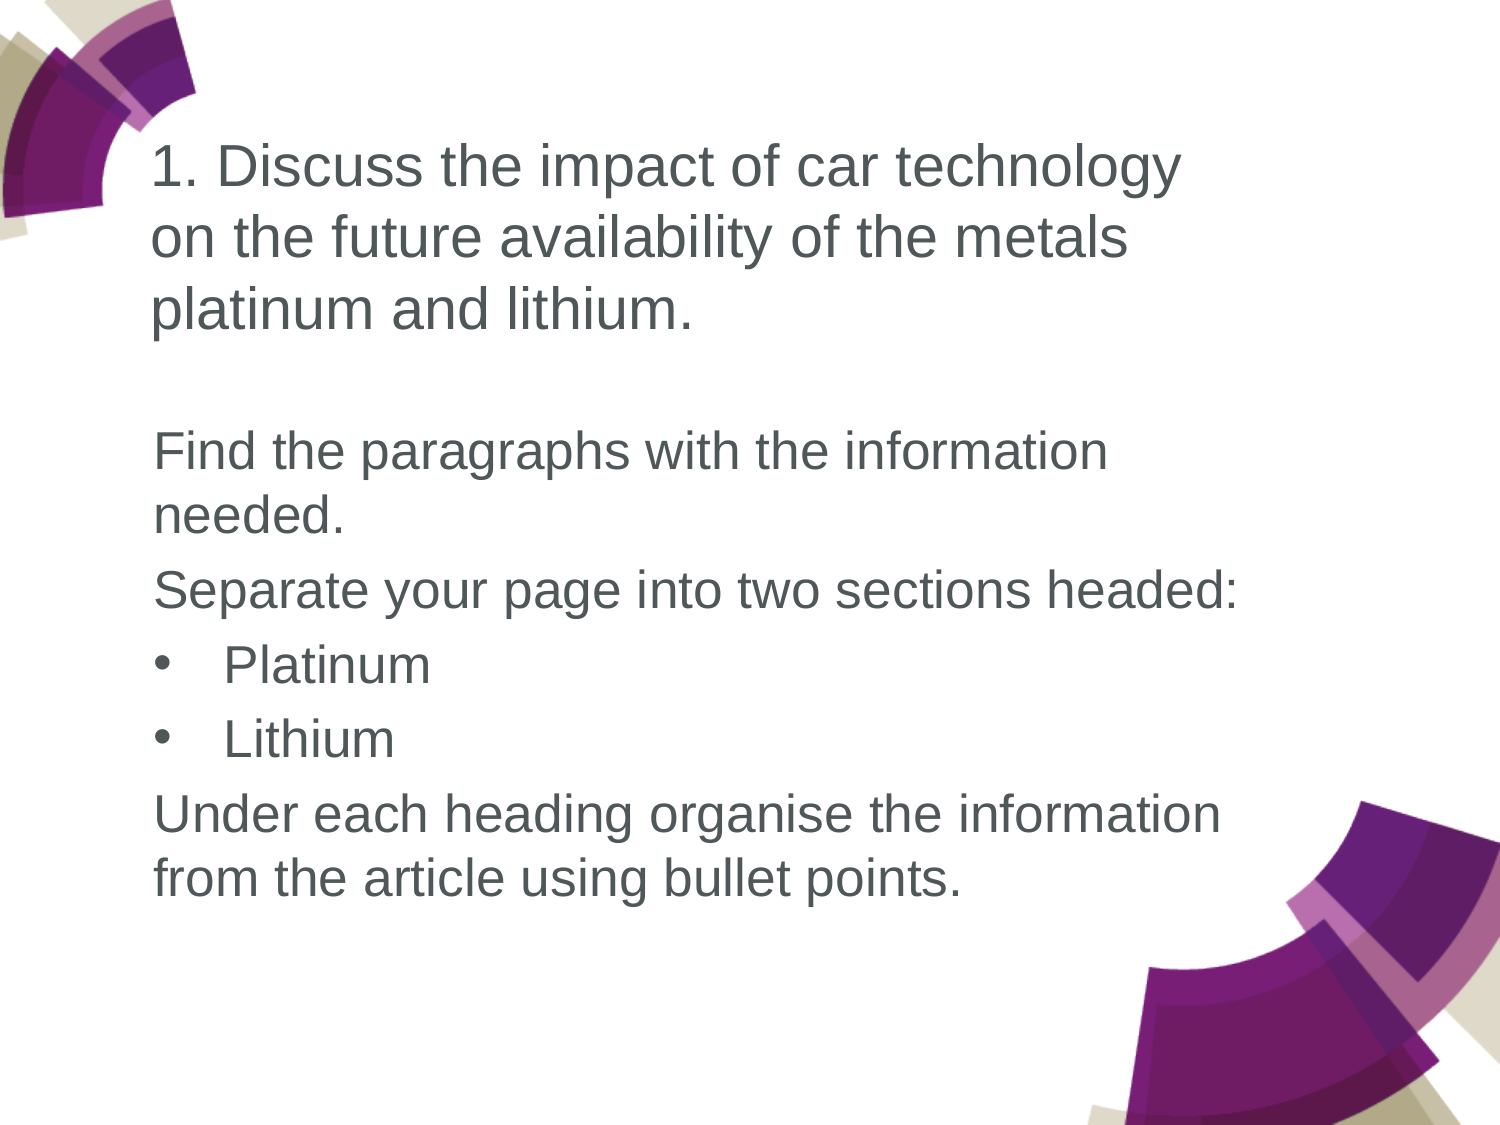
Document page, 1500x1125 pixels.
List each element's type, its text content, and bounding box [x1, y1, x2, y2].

list Find the paragraphs with the information needed. Separate your page into two sections headed: Platinum Lithium Under each heading organise the information from the article using bullet points. [138, 408, 1282, 965]
list 1. Discuss the impact of car technology on the future availability of the metals platinum and lithium. [135, 119, 1282, 350]
picture [0, 0, 1500, 1125]
